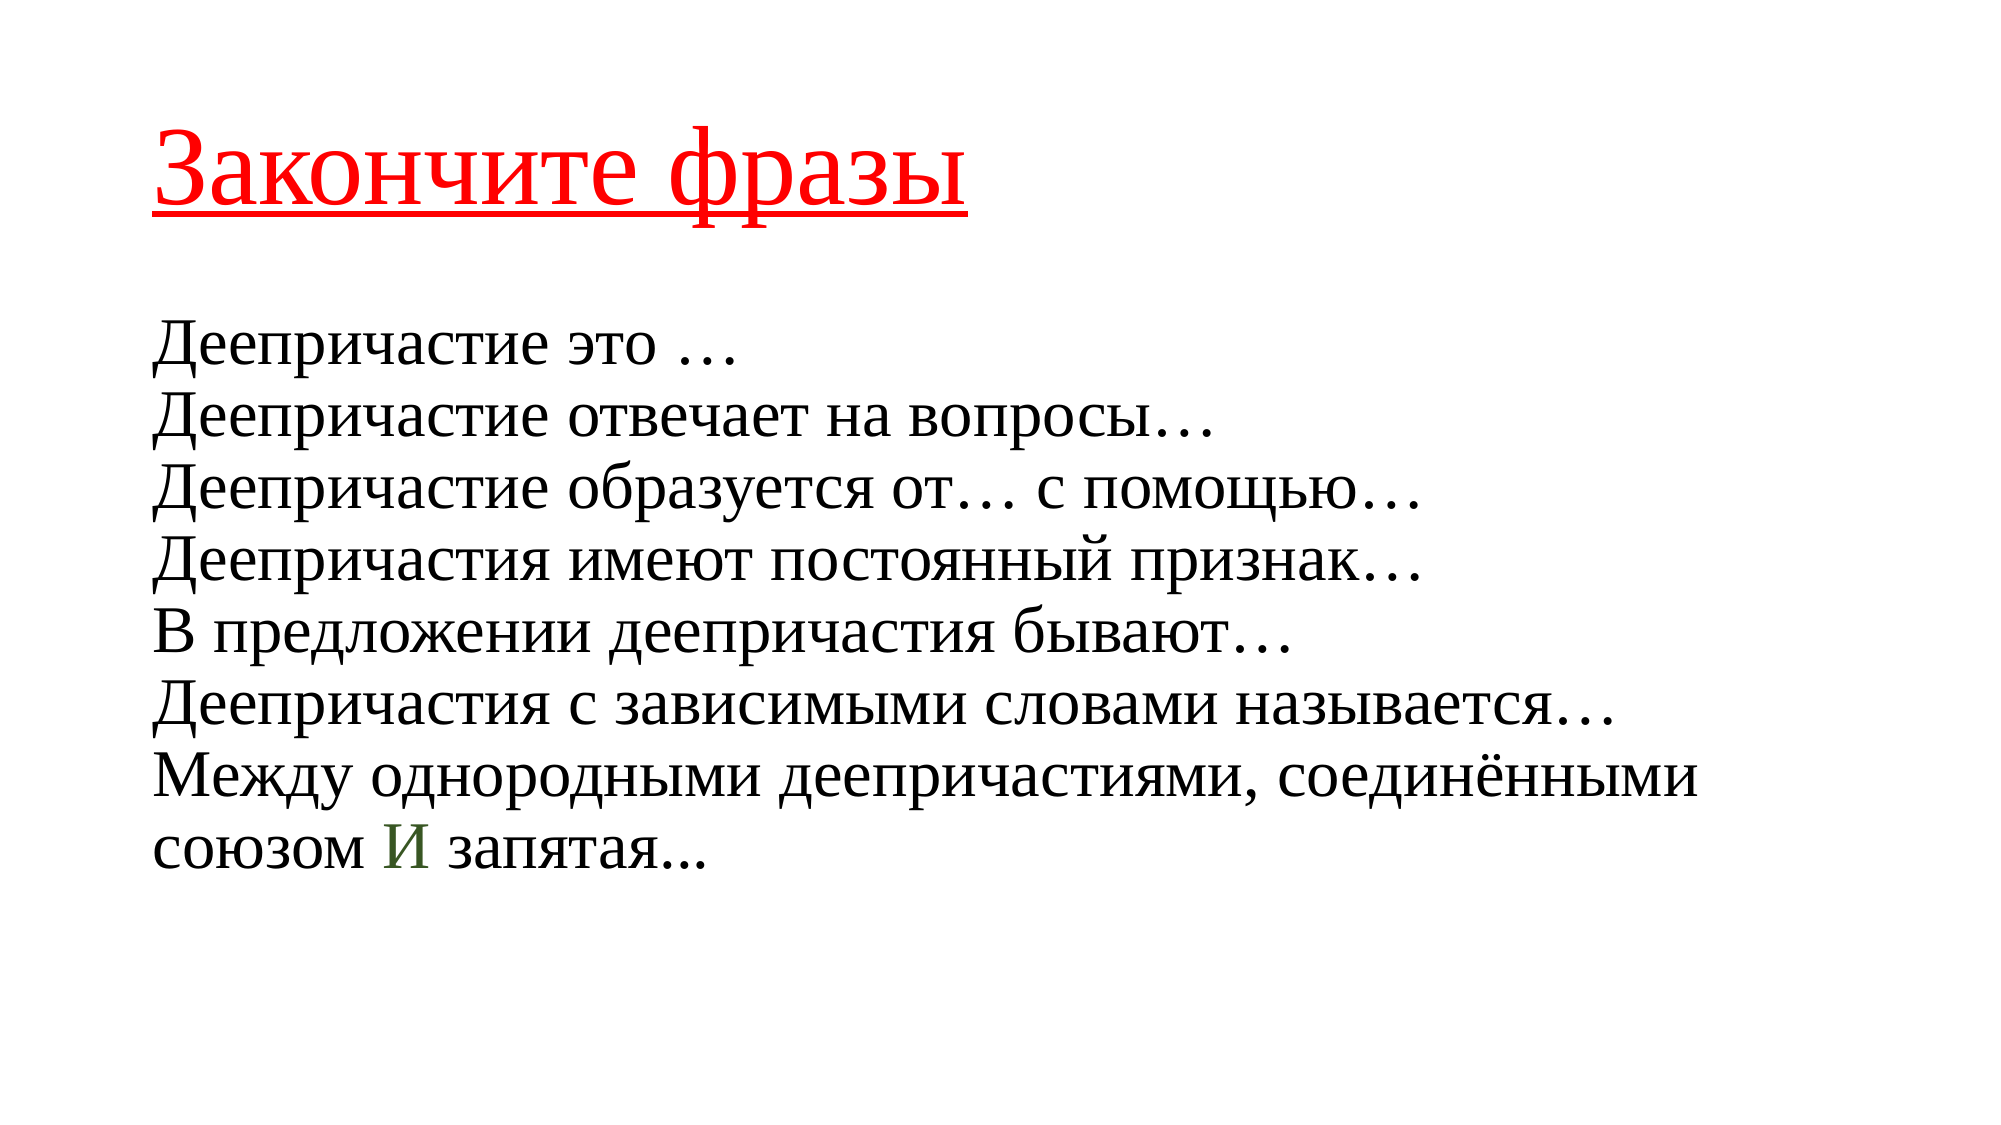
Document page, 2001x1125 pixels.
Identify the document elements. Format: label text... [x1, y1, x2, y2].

list Деепричастие это … Деепричастие отвечает на вопросы… Деепричастие образуется от… с помощью… Деепричастия имеют постоянный признак… В предложении деепричастия бывают… Деепричастия с зависимыми словами называется… Между однородными деепричастиями, соединёнными союзом И запятая... [137, 299, 1863, 1014]
title Закончите фразы [137, 59, 1863, 278]
